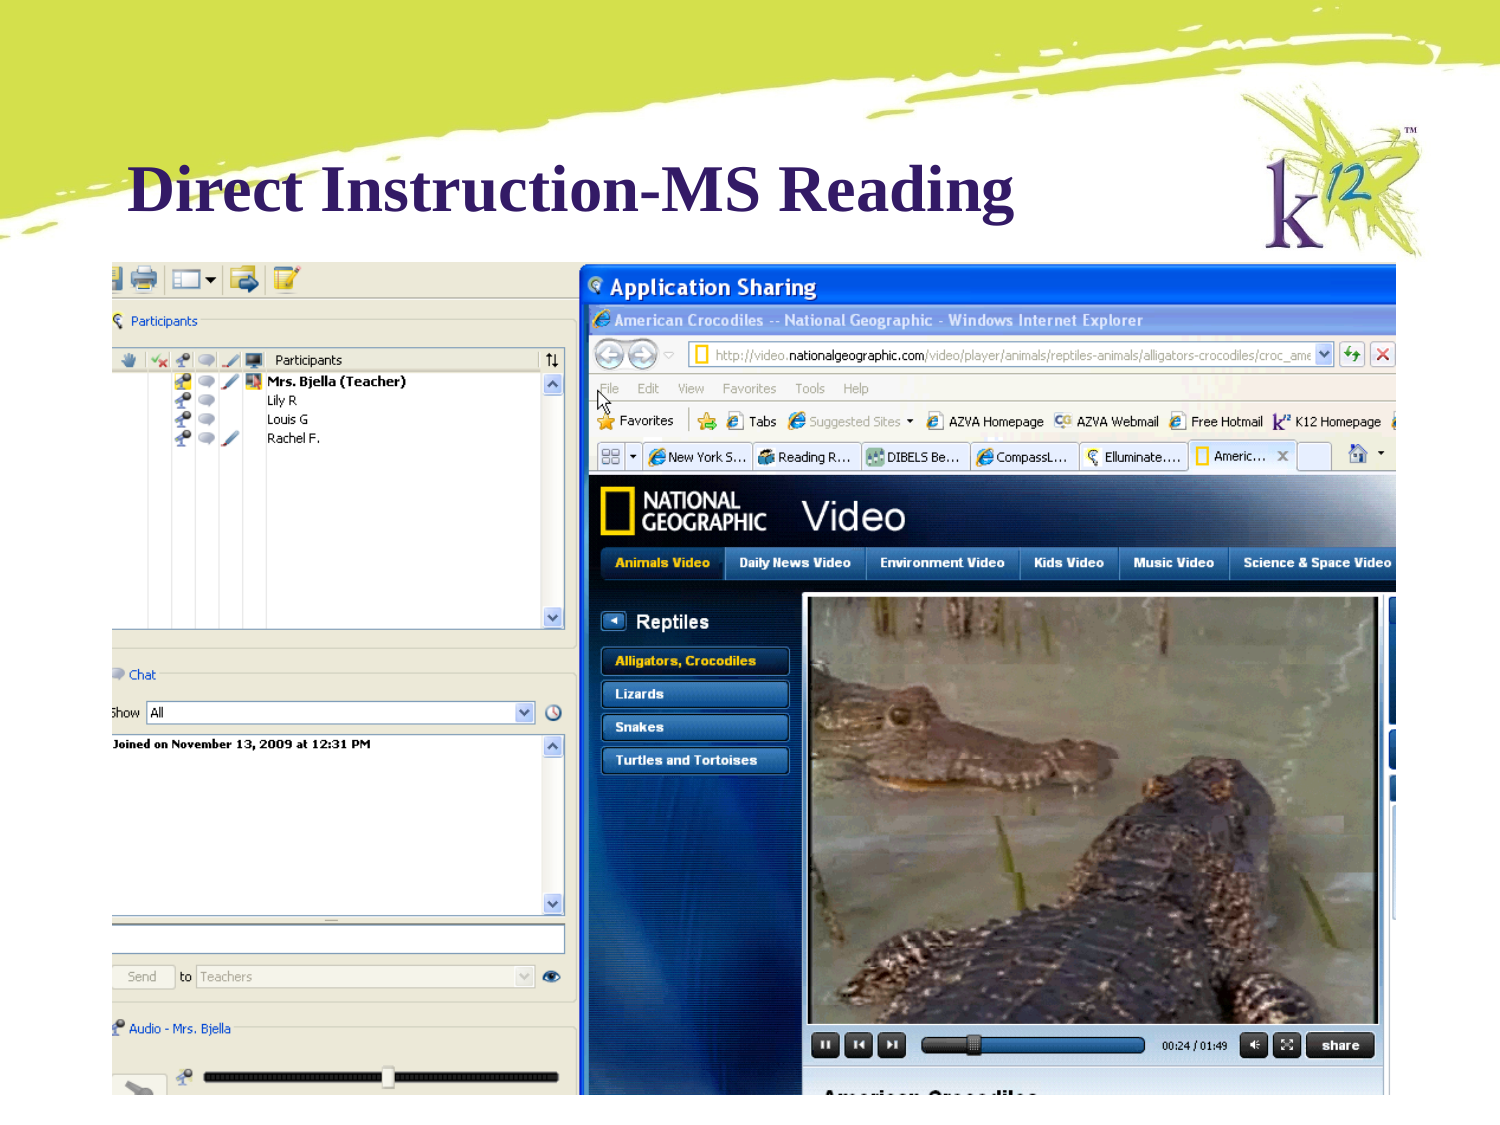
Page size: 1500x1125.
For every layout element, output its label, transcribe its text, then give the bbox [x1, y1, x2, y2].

picture [0, 0, 1500, 1125]
title Direct Instruction-MS Reading [112, 137, 1201, 261]
